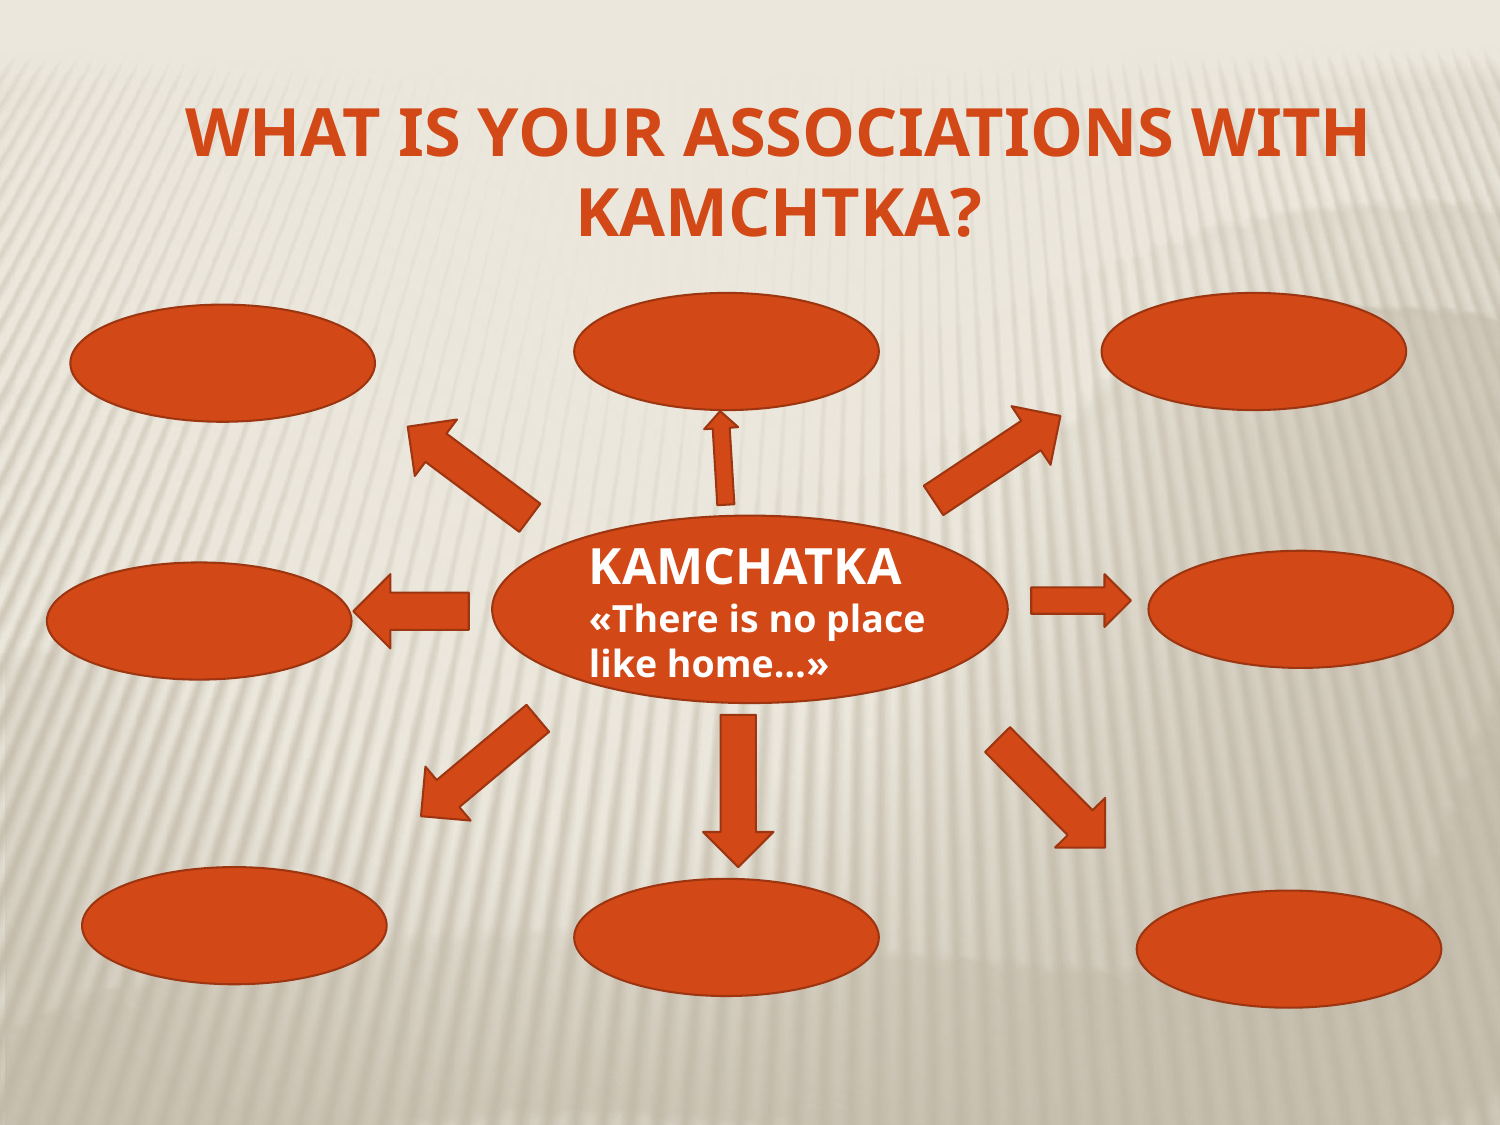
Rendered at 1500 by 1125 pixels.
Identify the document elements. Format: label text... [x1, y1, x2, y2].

text_box [406, 418, 542, 533]
text_box [1147, 549, 1455, 669]
text_box [80, 866, 388, 986]
text_box [45, 561, 353, 681]
text_box [491, 539, 574, 679]
text_box [1135, 889, 1443, 1009]
text_box [922, 405, 1062, 516]
text_box [419, 704, 550, 822]
text_box [573, 291, 880, 412]
text_box [984, 726, 1107, 849]
text_box [573, 877, 880, 998]
text_box [621, 514, 879, 527]
text_box [1030, 573, 1132, 628]
text_box [985, 569, 1009, 650]
text_box [703, 410, 740, 507]
text_box What is your associations with KAMCHTKA? [170, 81, 1405, 257]
text_box KAMCHATKA «There is no place like home…» [574, 527, 985, 693]
text_box [1100, 291, 1408, 412]
text_box [352, 573, 470, 650]
text_box [69, 303, 377, 423]
text_box [628, 693, 872, 705]
text_box [702, 713, 775, 868]
